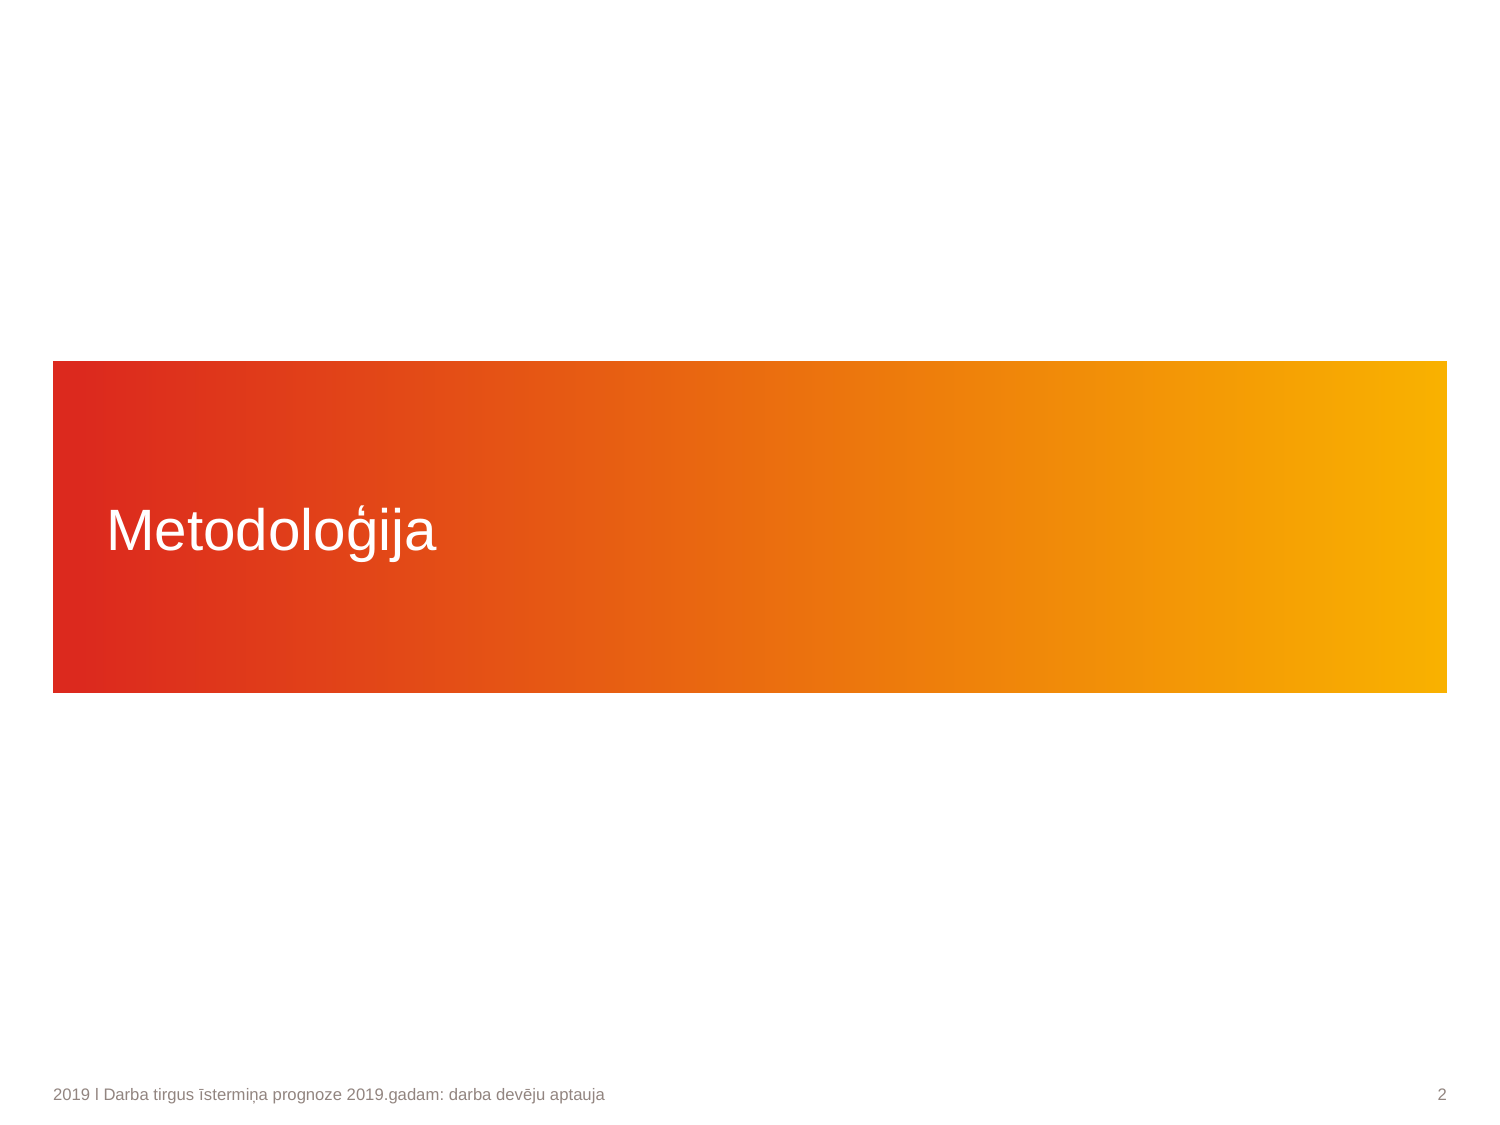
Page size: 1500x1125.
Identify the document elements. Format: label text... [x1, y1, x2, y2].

title Metodoloģija [52, 361, 1448, 693]
